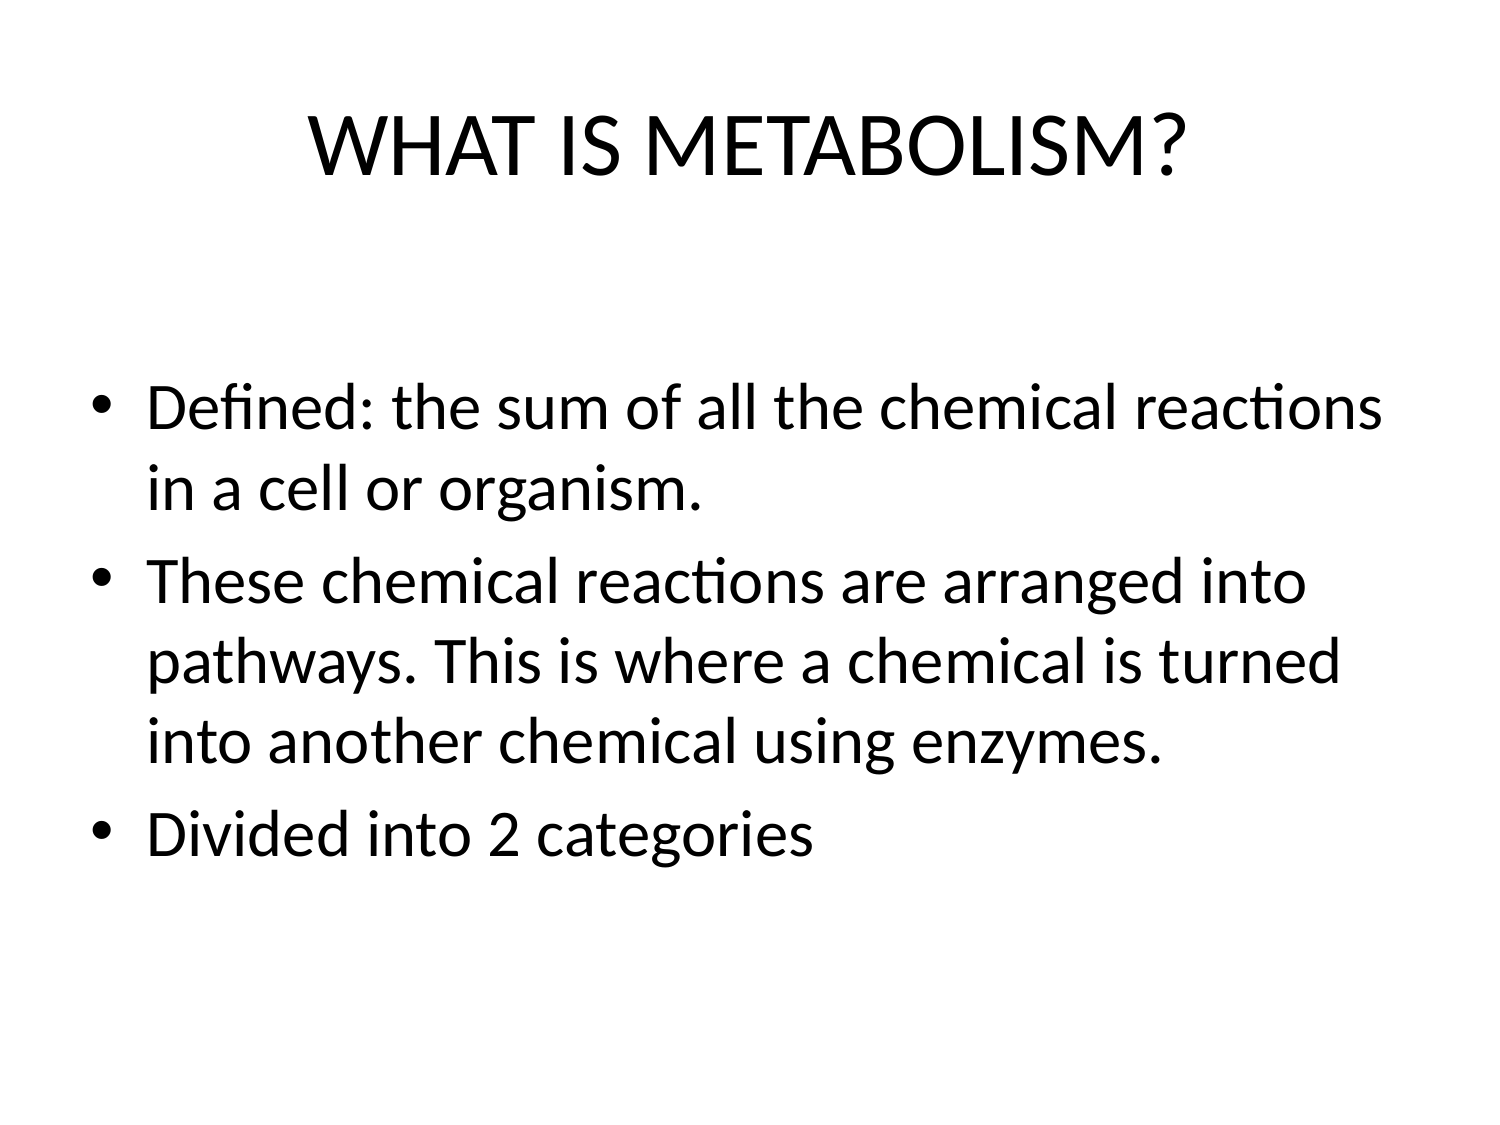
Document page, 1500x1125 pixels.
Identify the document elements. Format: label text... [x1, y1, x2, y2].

title WHAT IS METABOLISM? [75, 45, 1425, 233]
list Defined: the sum of all the chemical reactions in a cell or organism. These chemical reactions are arranged into pathways. This is where a chemical is turned into another chemical using enzymes. Divided into 2 categories [75, 262, 1425, 1005]
